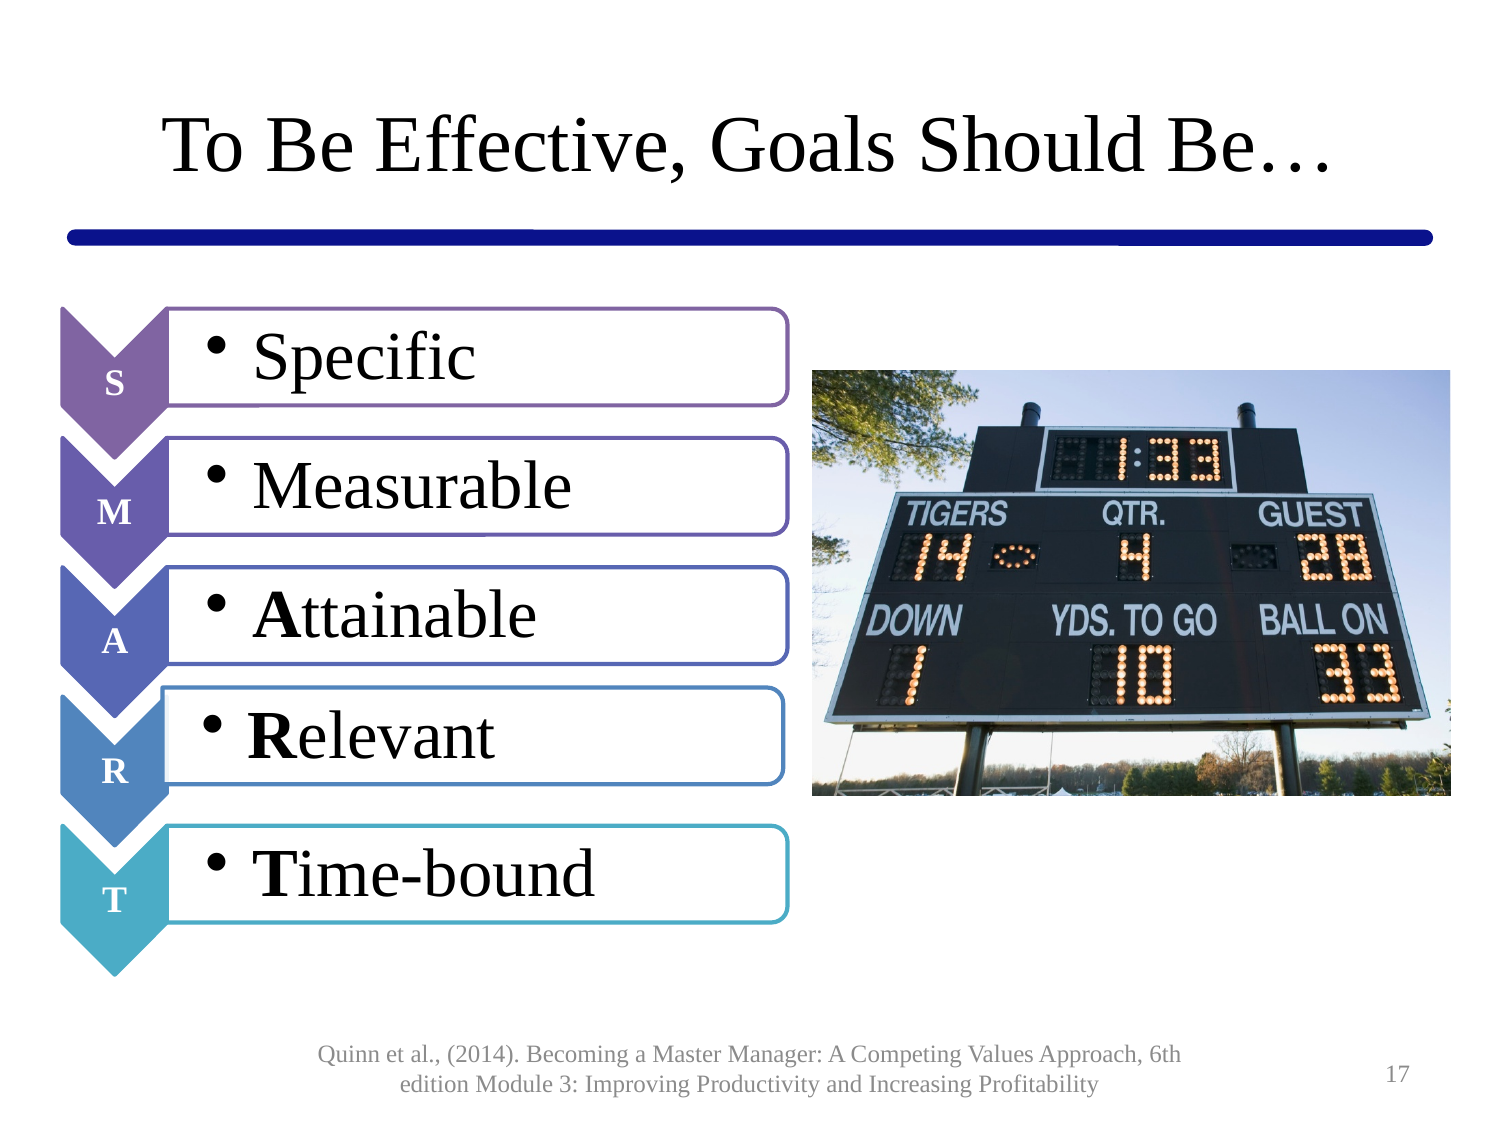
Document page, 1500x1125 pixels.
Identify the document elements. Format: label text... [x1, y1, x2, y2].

title To Be Effective, Goals Should Be… [75, 45, 1425, 233]
picture [812, 370, 1452, 797]
footer Quinn et al., (2014). Becoming a Master Manager: A Competing Values Approach, 6th edition Module 3: Improving Productivity and Increasing Profitability [275, 1037, 1225, 1098]
slide_number 17 [1074, 1042, 1425, 1103]
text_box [62, 308, 788, 976]
